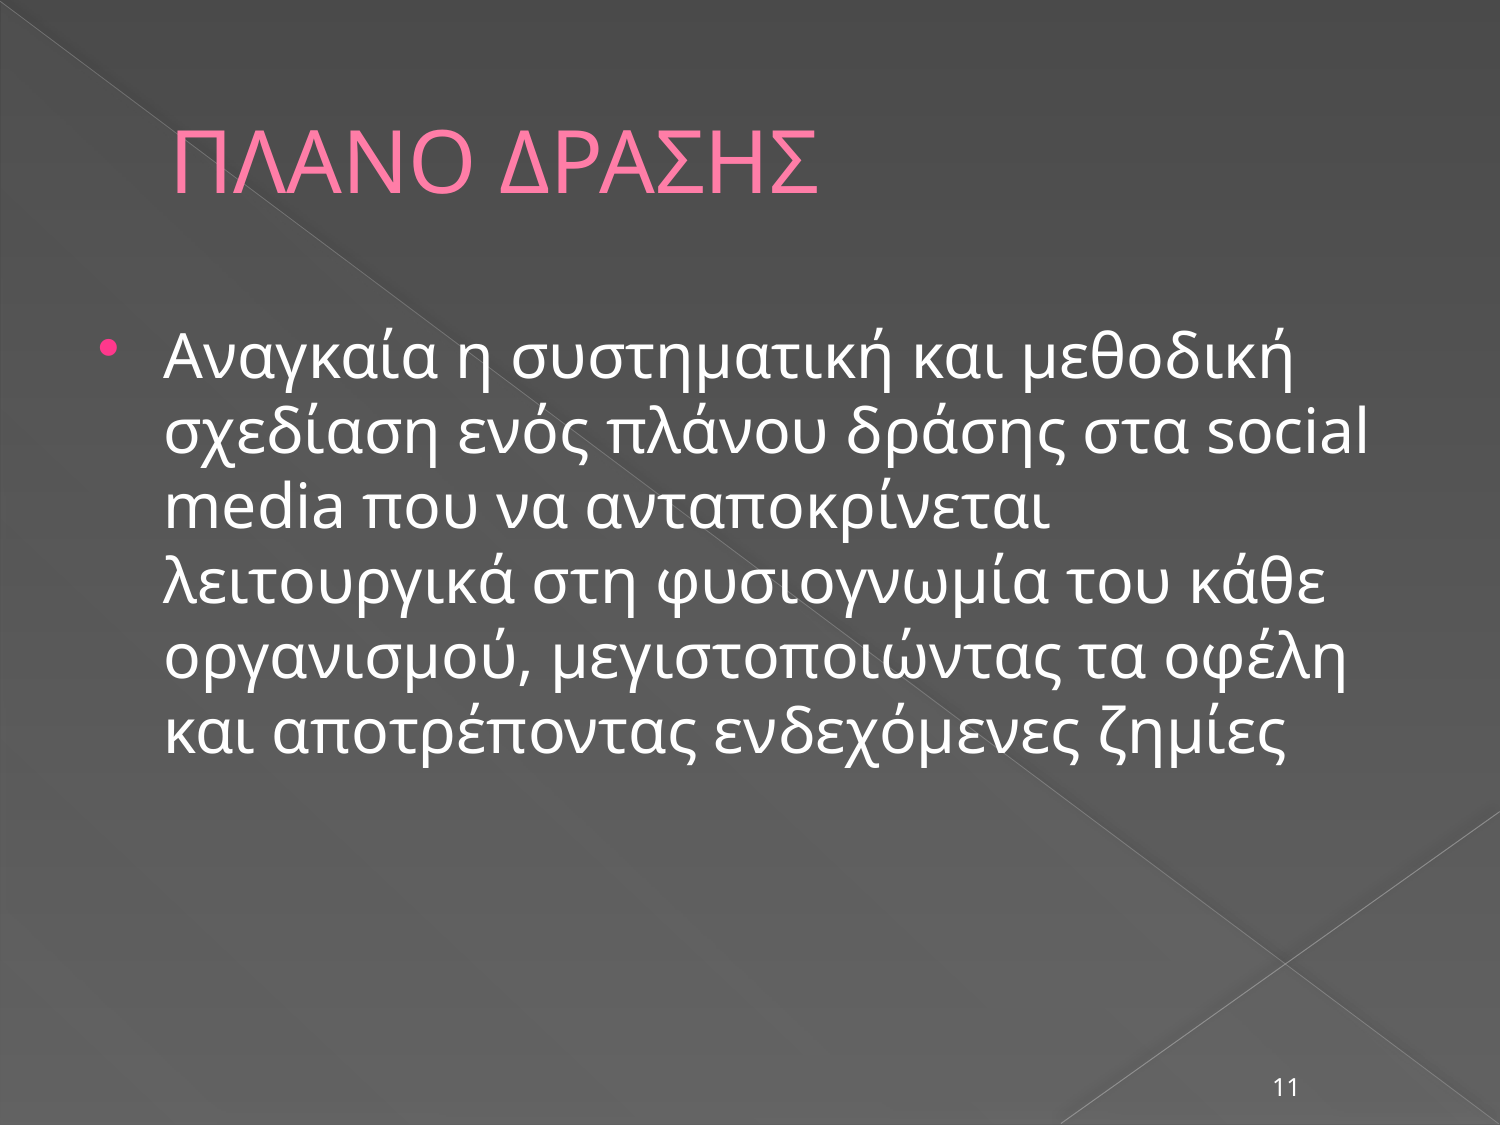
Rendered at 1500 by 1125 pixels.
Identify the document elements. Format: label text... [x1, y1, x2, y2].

list Αναγκαία η συστηματική και μεθοδική σχεδίαση ενός πλάνου δράσης στα social media που να ανταποκρίνεται λειτουργικά στη φυσιογνωμία του κάθε οργανισμού, μεγιστοποιώντας τα οφέλη και αποτρέποντας ενδεχόμενες ζημίες [75, 308, 1425, 1059]
title ΠΛΑΝΟ ΔΡΑΣΗΣ [75, 43, 1425, 274]
slide_number 11 [1245, 1063, 1328, 1113]
